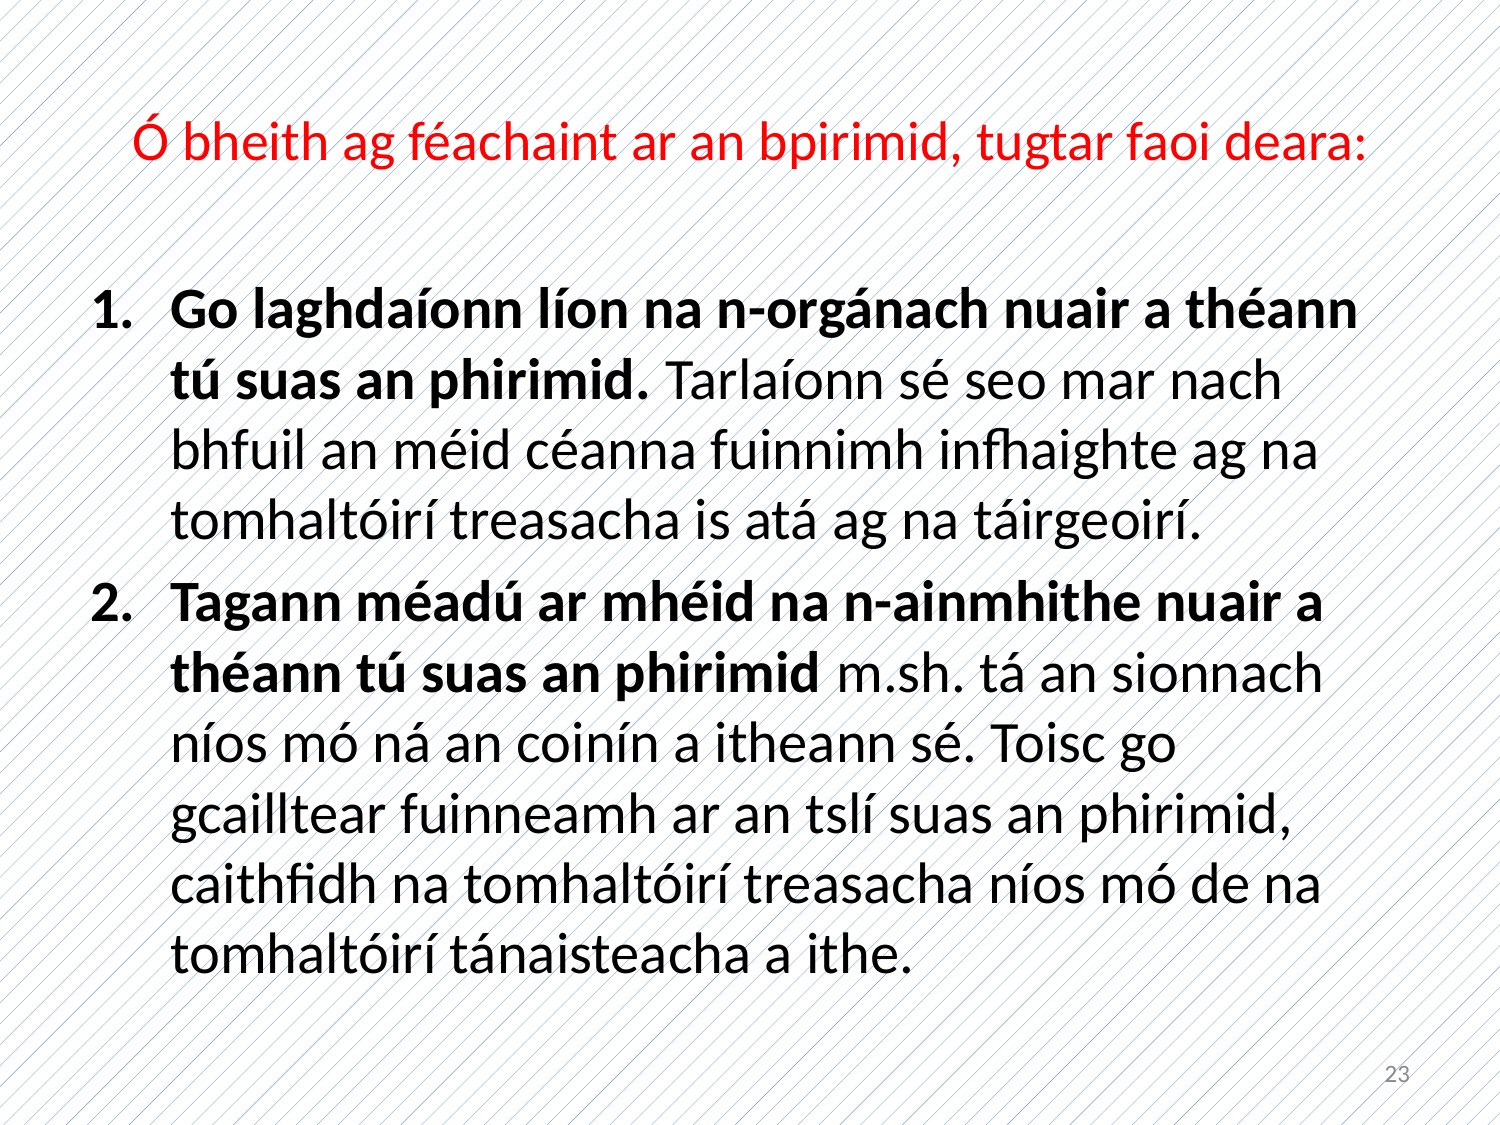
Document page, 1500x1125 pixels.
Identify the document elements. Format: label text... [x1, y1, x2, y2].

title Ó bheith ag féachaint ar an bpirimid, tugtar faoi deara: [76, 78, 1427, 266]
list Go laghdaíonn líon na n-orgánach nuair a théann tú suas an phirimid. Tarlaíonn sé seo mar nach bhfuil an méid céanna fuinnimh infhaighte ag na tomhaltóirí treasacha is atá ag na táirgeoirí. Tagann méadú ar mhéid na n-ainmhithe nuair a théann tú suas an phirimid m.sh. tá an sionnach níos mó ná an coinín a itheann sé. Toisc go gcailltear fuinneamh ar an tslí suas an phirimid, caithfidh na tomhaltóirí treasacha níos mó de na tomhaltóirí tánaisteacha a ithe. [75, 262, 1425, 1005]
slide_number 23 [1074, 1042, 1425, 1103]
